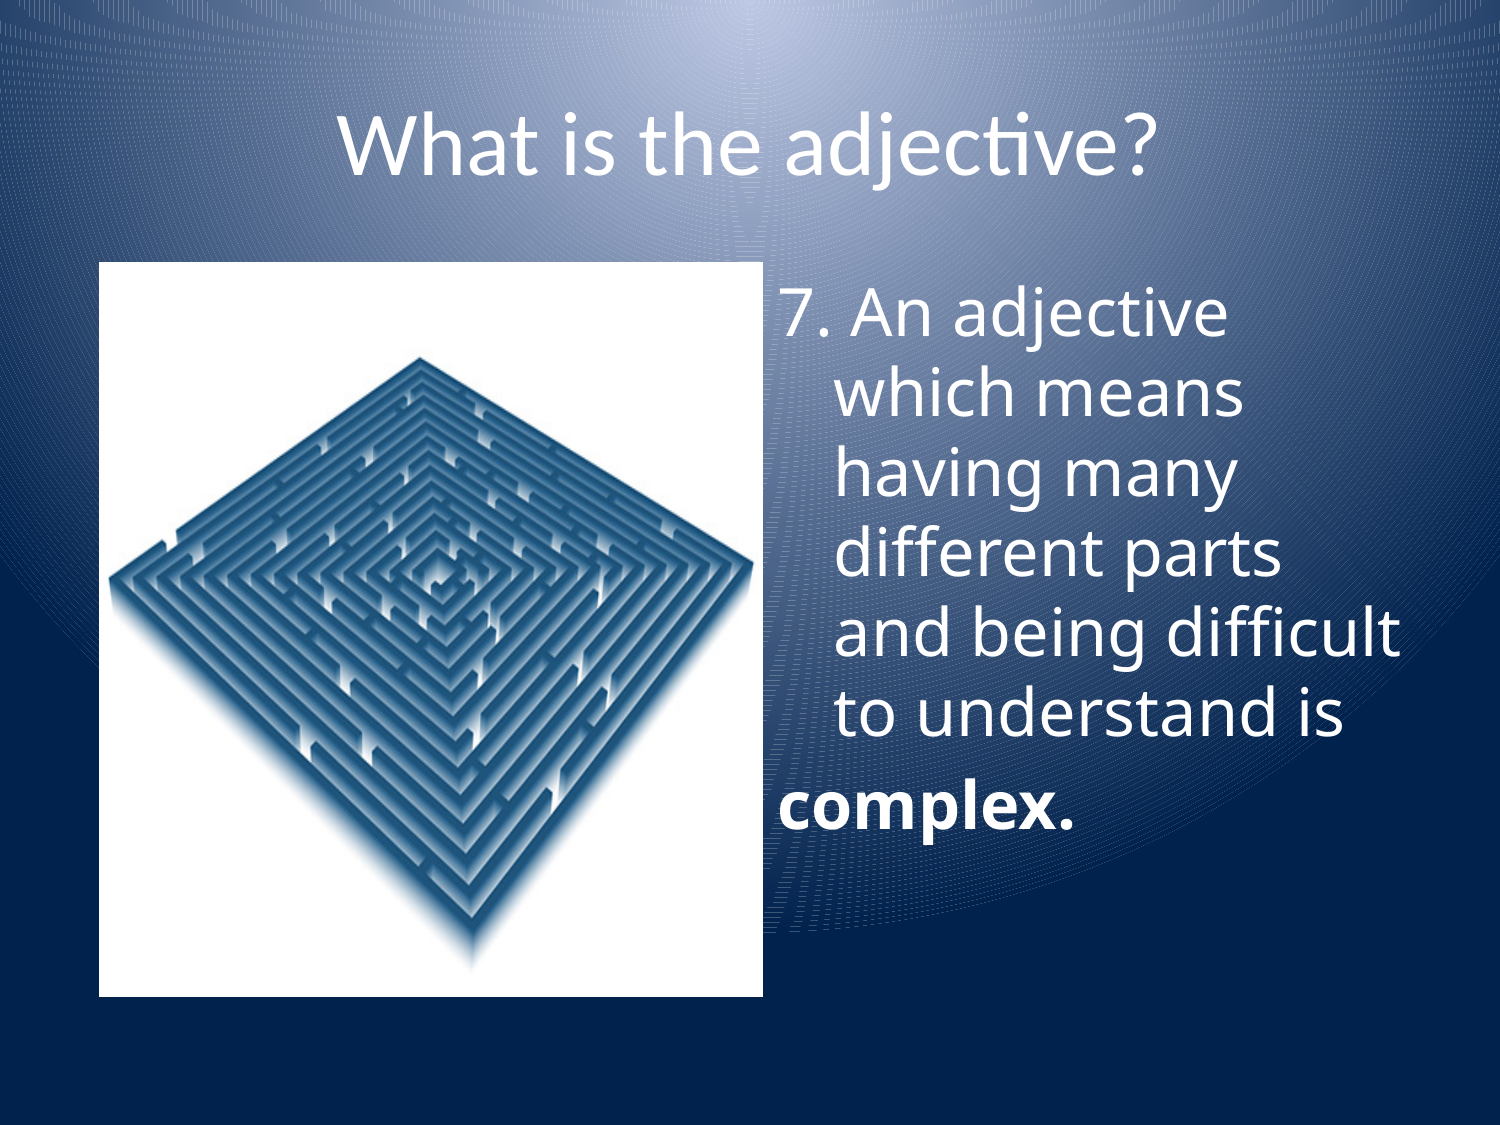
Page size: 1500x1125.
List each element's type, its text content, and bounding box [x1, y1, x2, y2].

title What is the adjective? [75, 45, 1425, 233]
list 7. An adjective which means having many different parts and being difficult to understand is complex. [762, 262, 1425, 1005]
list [99, 262, 763, 998]
